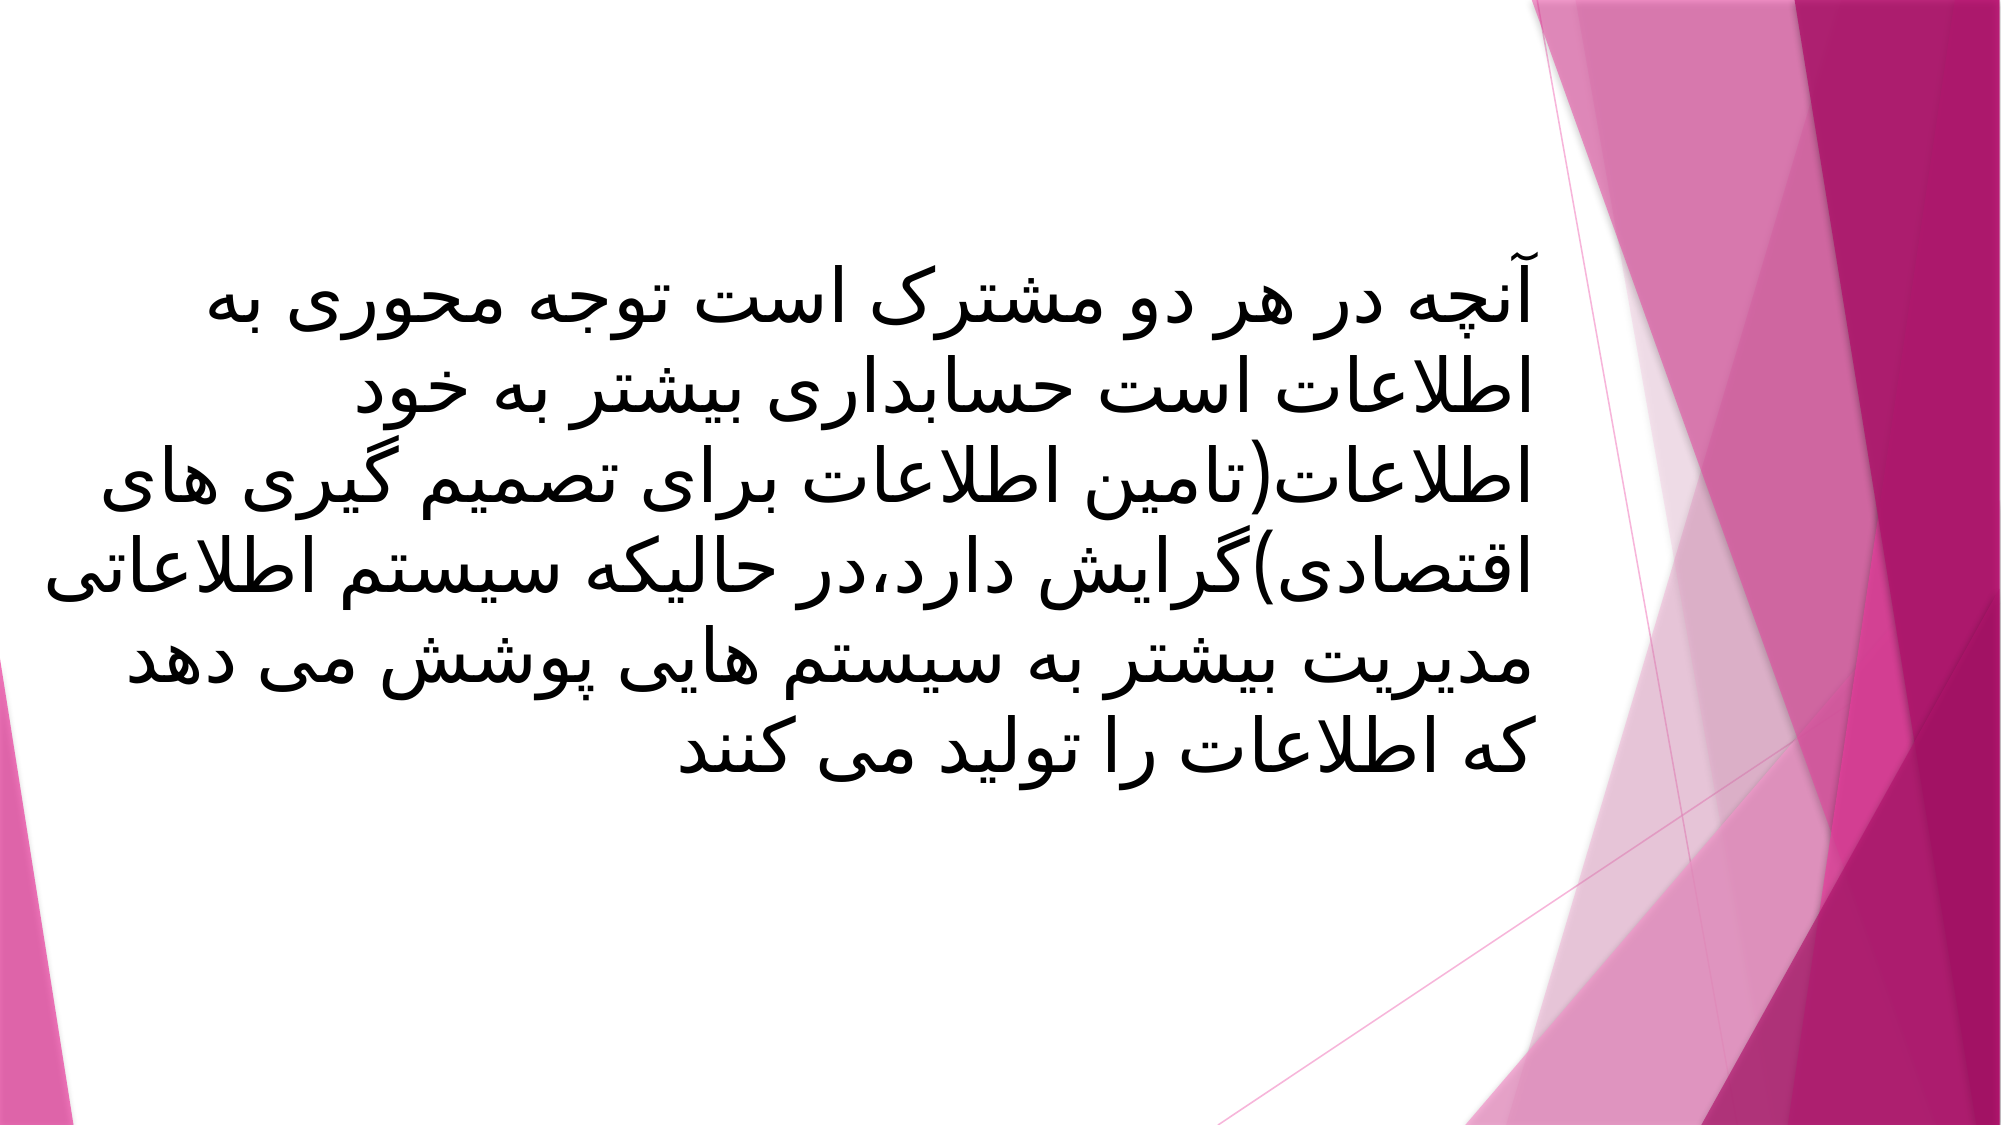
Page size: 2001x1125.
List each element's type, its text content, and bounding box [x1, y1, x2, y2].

title آنچه در هر دو مشترک است توجه محوری به اطلاعات است حسابداری بیشتر به خود اطلاعات(تامین اطلاعات برای تصمیم گیری های اقتصادی)گرایش دارد،در حالیکه سیستم اطلاعاتی مدیریت بیشتر به سیستم هایی پوشش می دهد که اطلاعات را تولید می کنند [26, 240, 1553, 862]
